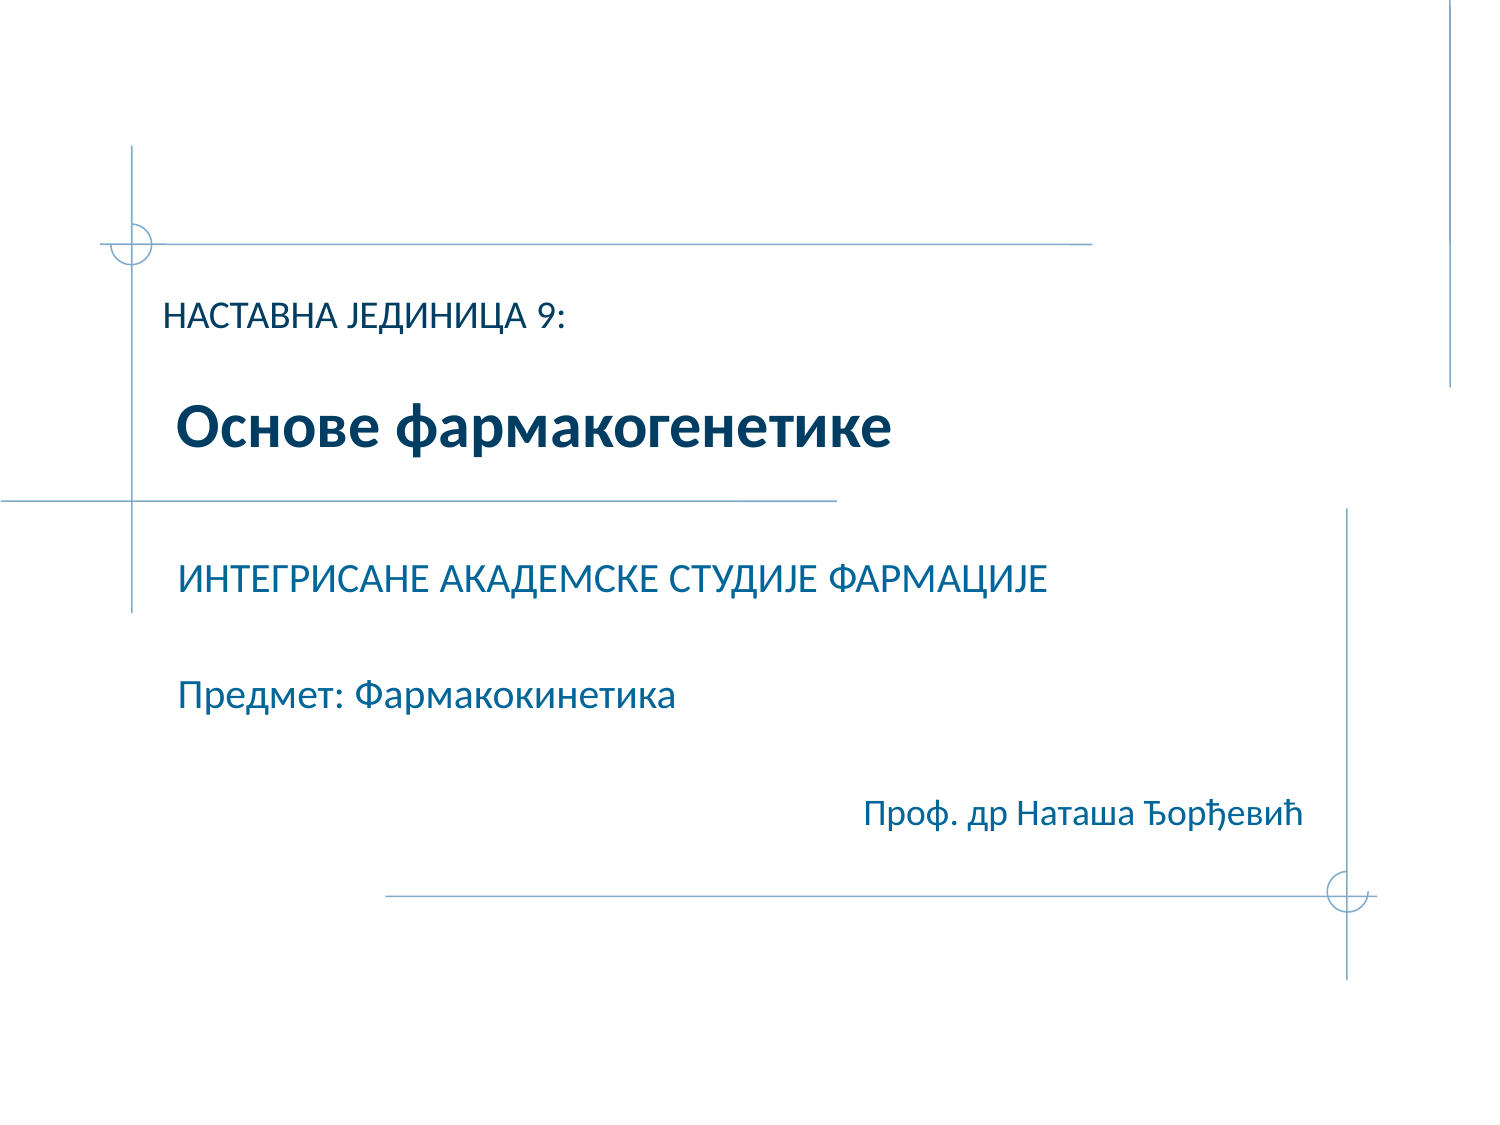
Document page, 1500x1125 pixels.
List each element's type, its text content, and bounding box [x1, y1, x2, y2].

title НАСТАВНА ЈЕДИНИЦА 9: Основе фармакогенетике [147, 280, 1438, 469]
subtitle ИНТЕГРИСАНЕ АКАДЕМСКЕ СТУДИЈЕ ФАРМАЦИЈЕ Предмет: Фармакокинетика Проф. др Наташа Ђорђевић [162, 542, 1330, 870]
